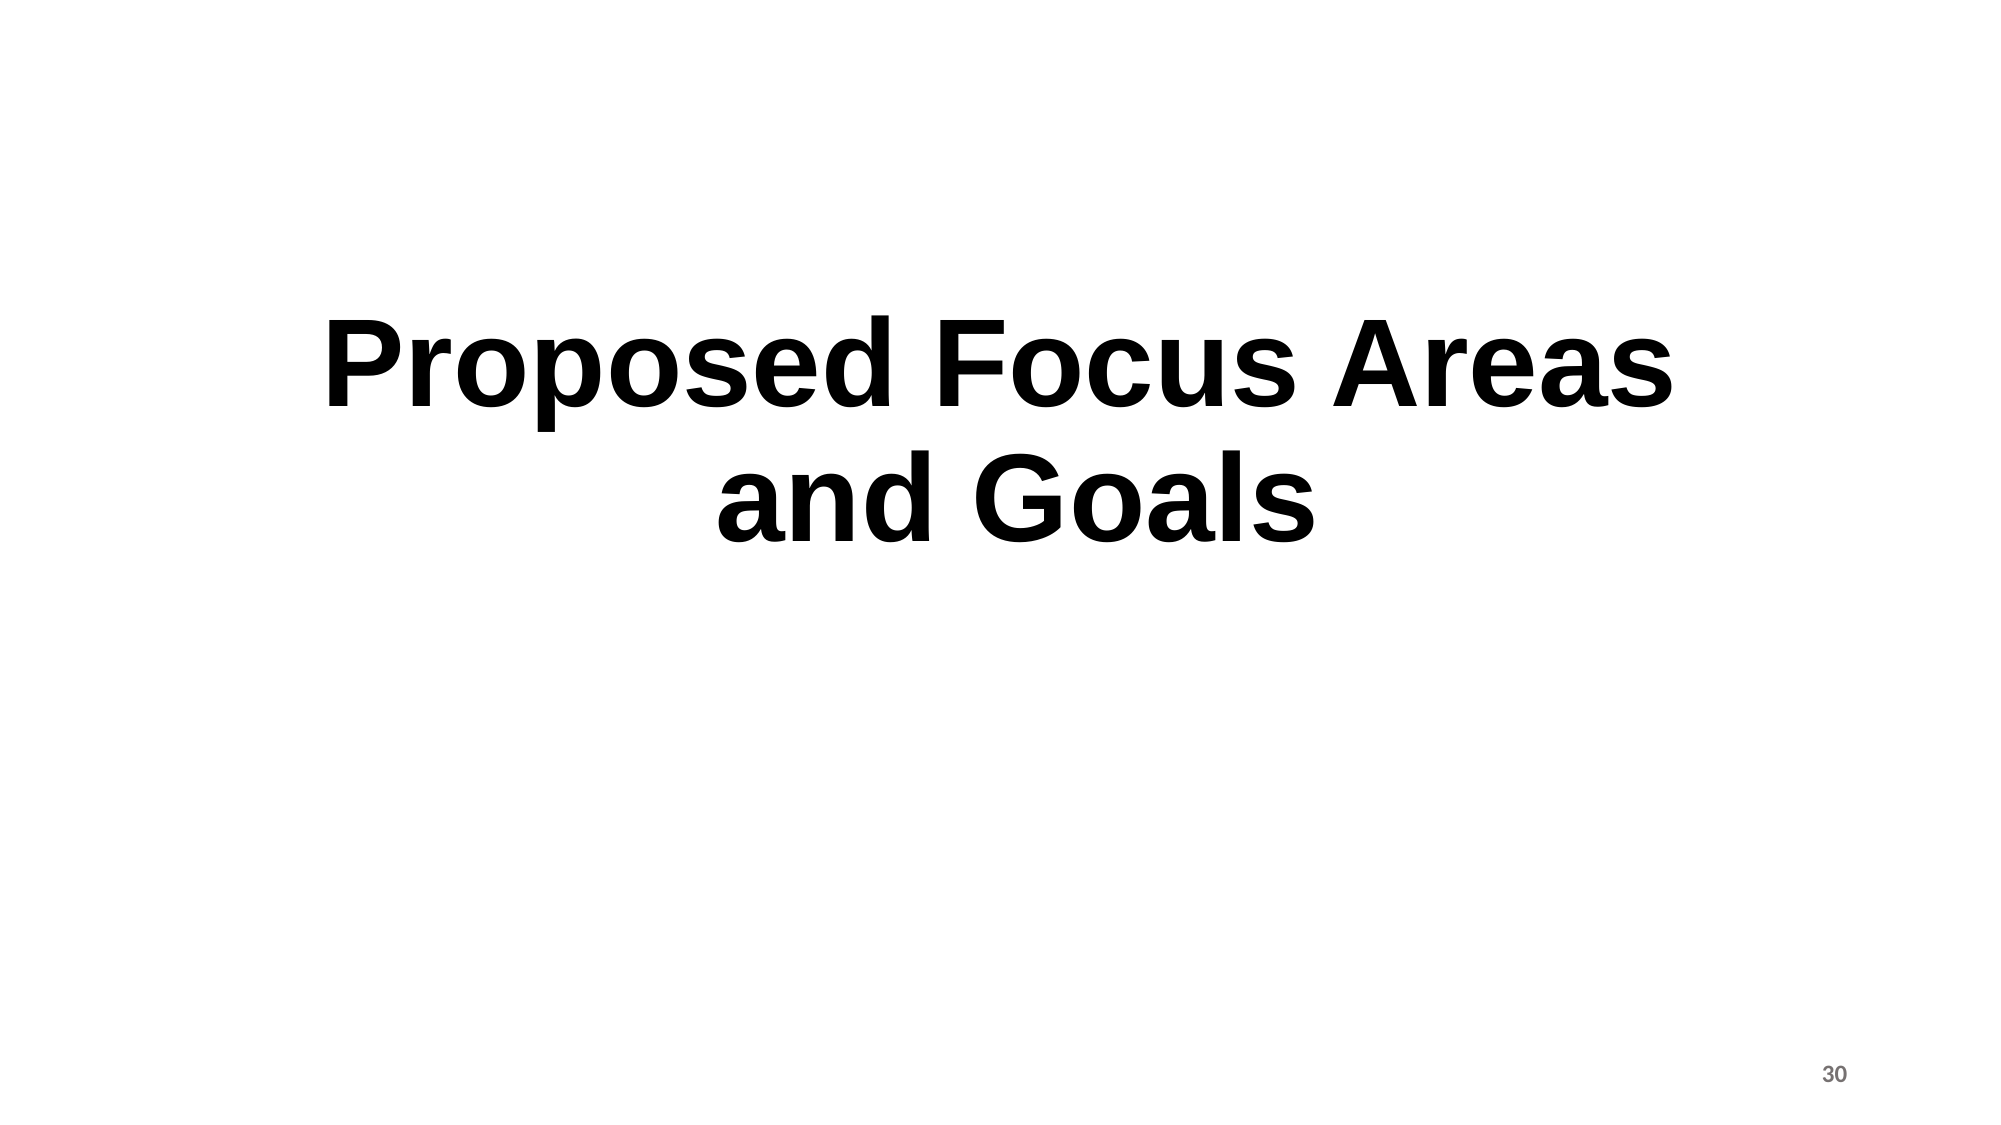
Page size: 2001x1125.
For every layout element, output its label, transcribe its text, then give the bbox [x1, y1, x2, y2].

slide_number 30 [1412, 1042, 1863, 1103]
title Proposed Focus Areas and Goals [249, 184, 1750, 576]
